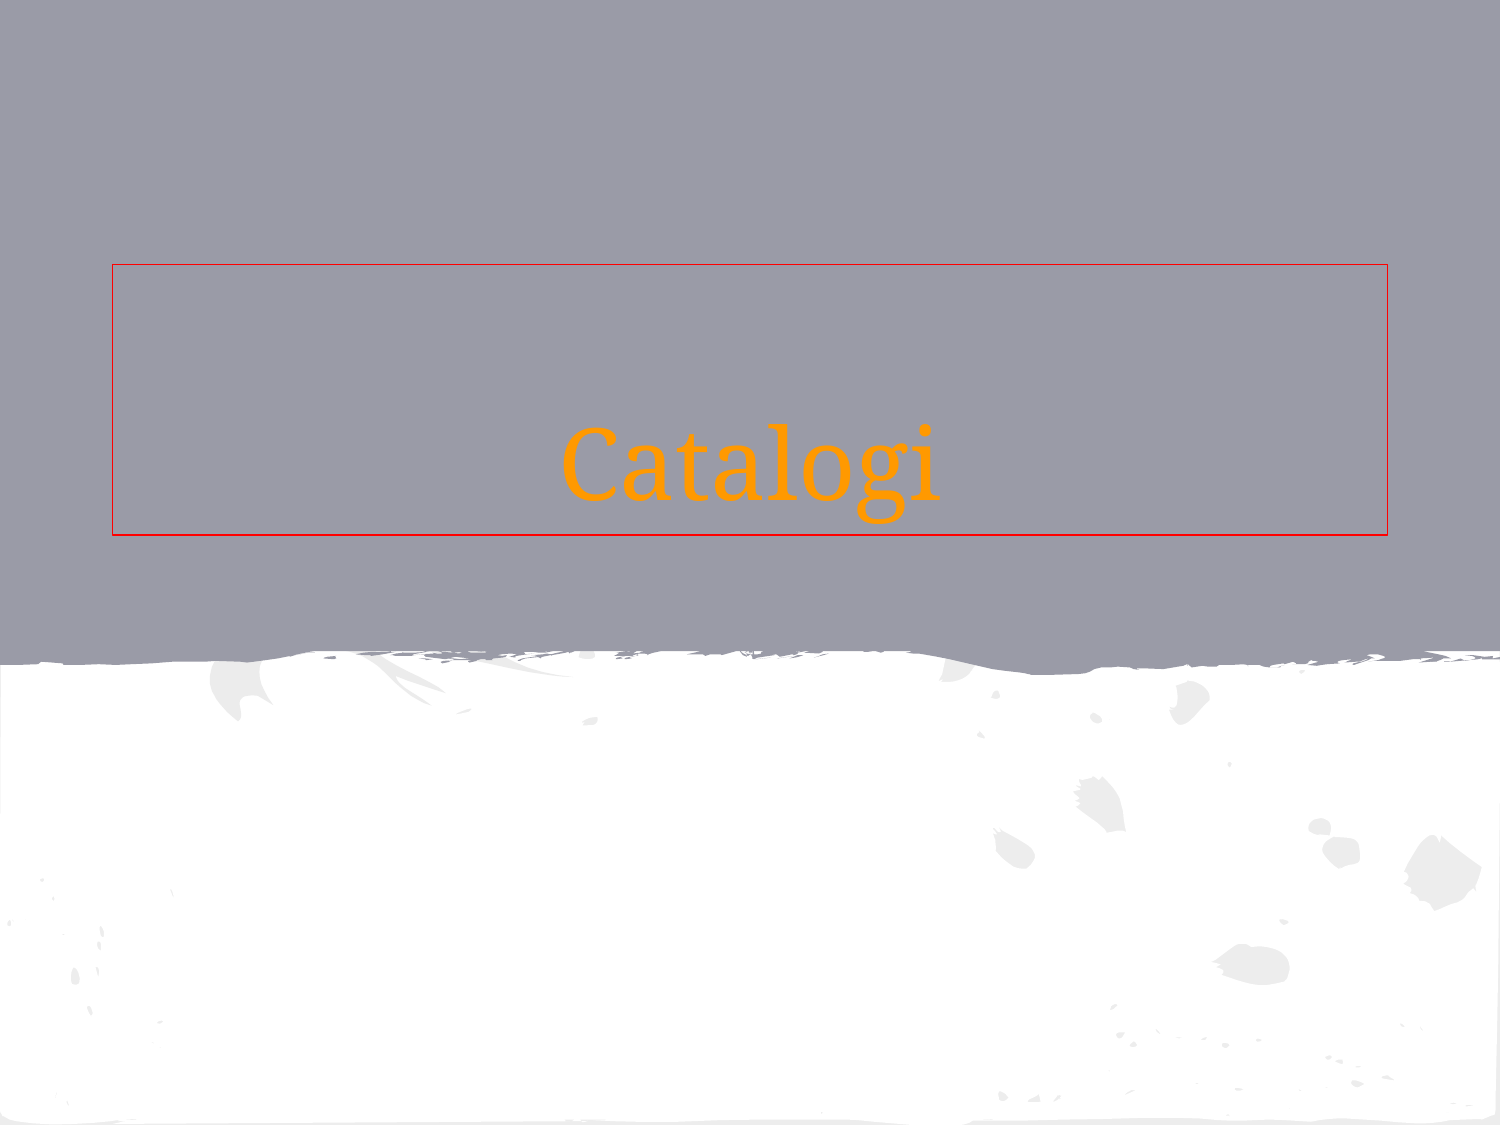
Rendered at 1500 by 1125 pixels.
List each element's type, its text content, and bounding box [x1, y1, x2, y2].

title Catalogi [112, 264, 1388, 536]
